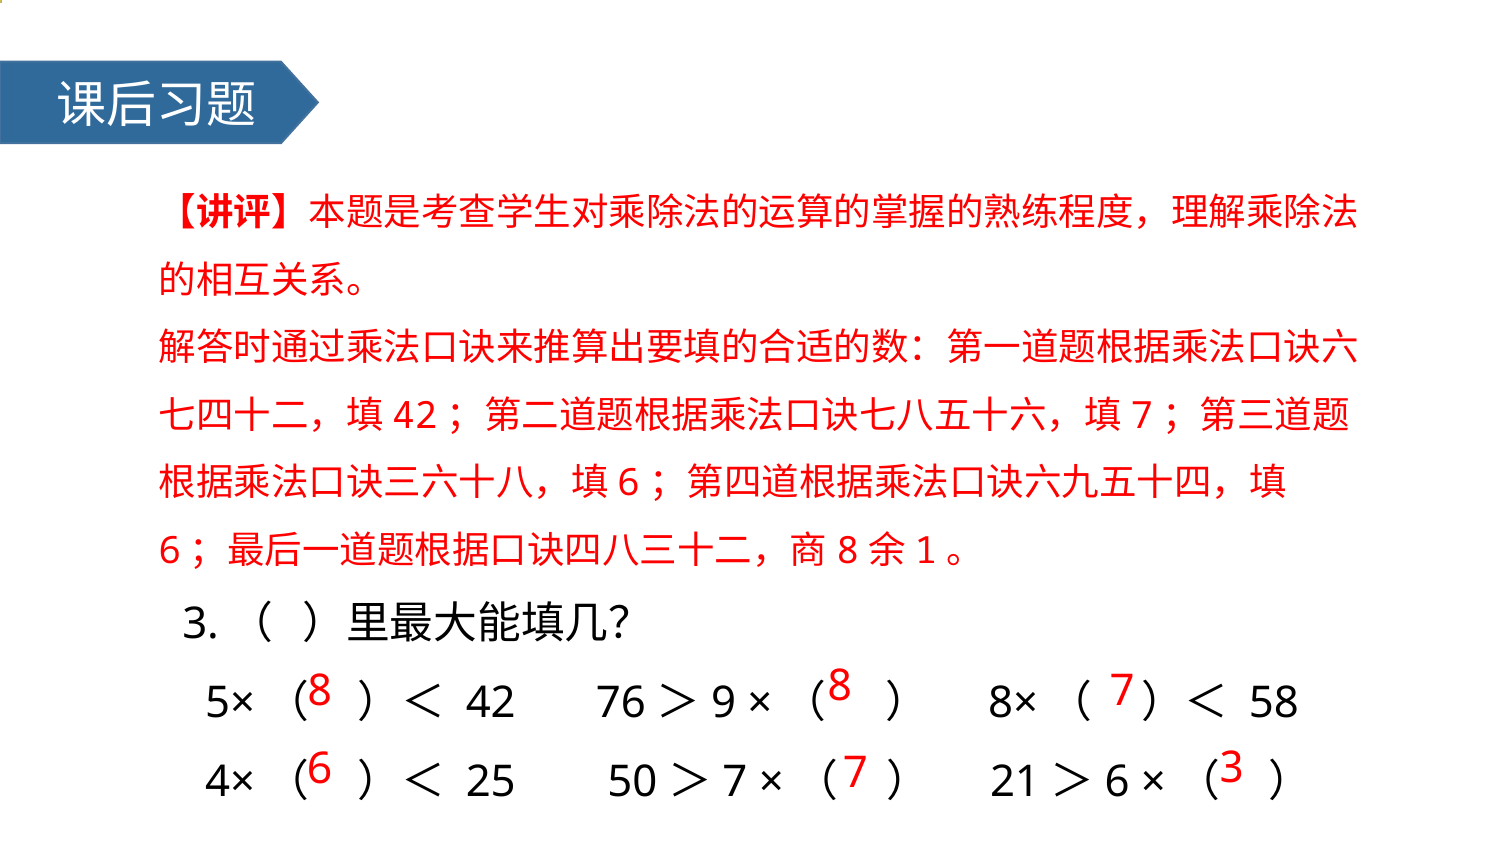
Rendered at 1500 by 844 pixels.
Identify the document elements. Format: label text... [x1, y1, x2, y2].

text_box 6 [295, 734, 341, 798]
text_box 7 [1097, 655, 1143, 720]
text_box 3.（ ）里最大能填几？ 5×（ ）＜ 42 76＞9 ×（ ） 8×（ ）＜ 58 4×（ ）＜ 25 50＞7 ×（ ） 21＞6 ×（ ） [170, 562, 1357, 811]
text_box 课后习题 [0, 61, 318, 144]
text_box 7 [830, 737, 876, 802]
text_box 3 [1207, 733, 1252, 797]
text_box 8 [815, 651, 861, 716]
text_box 8 [295, 655, 341, 720]
text_box 【讲评】本题是考查学生对乘除法的运算的掌握的熟练程度，理解乘除法的相互关系。 解答时通过乘法口诀来推算出要填的合适的数：第一道题根据乘法口诀六七四十二，填42；第二道题根据乘法口诀七八五十六，填7；第三道题根据乘法口诀三六十八，填6；第四道根据乘法口诀六九五十四，填6；最后一道题根据口诀四八三十二，商8余1。 [147, 159, 1374, 577]
